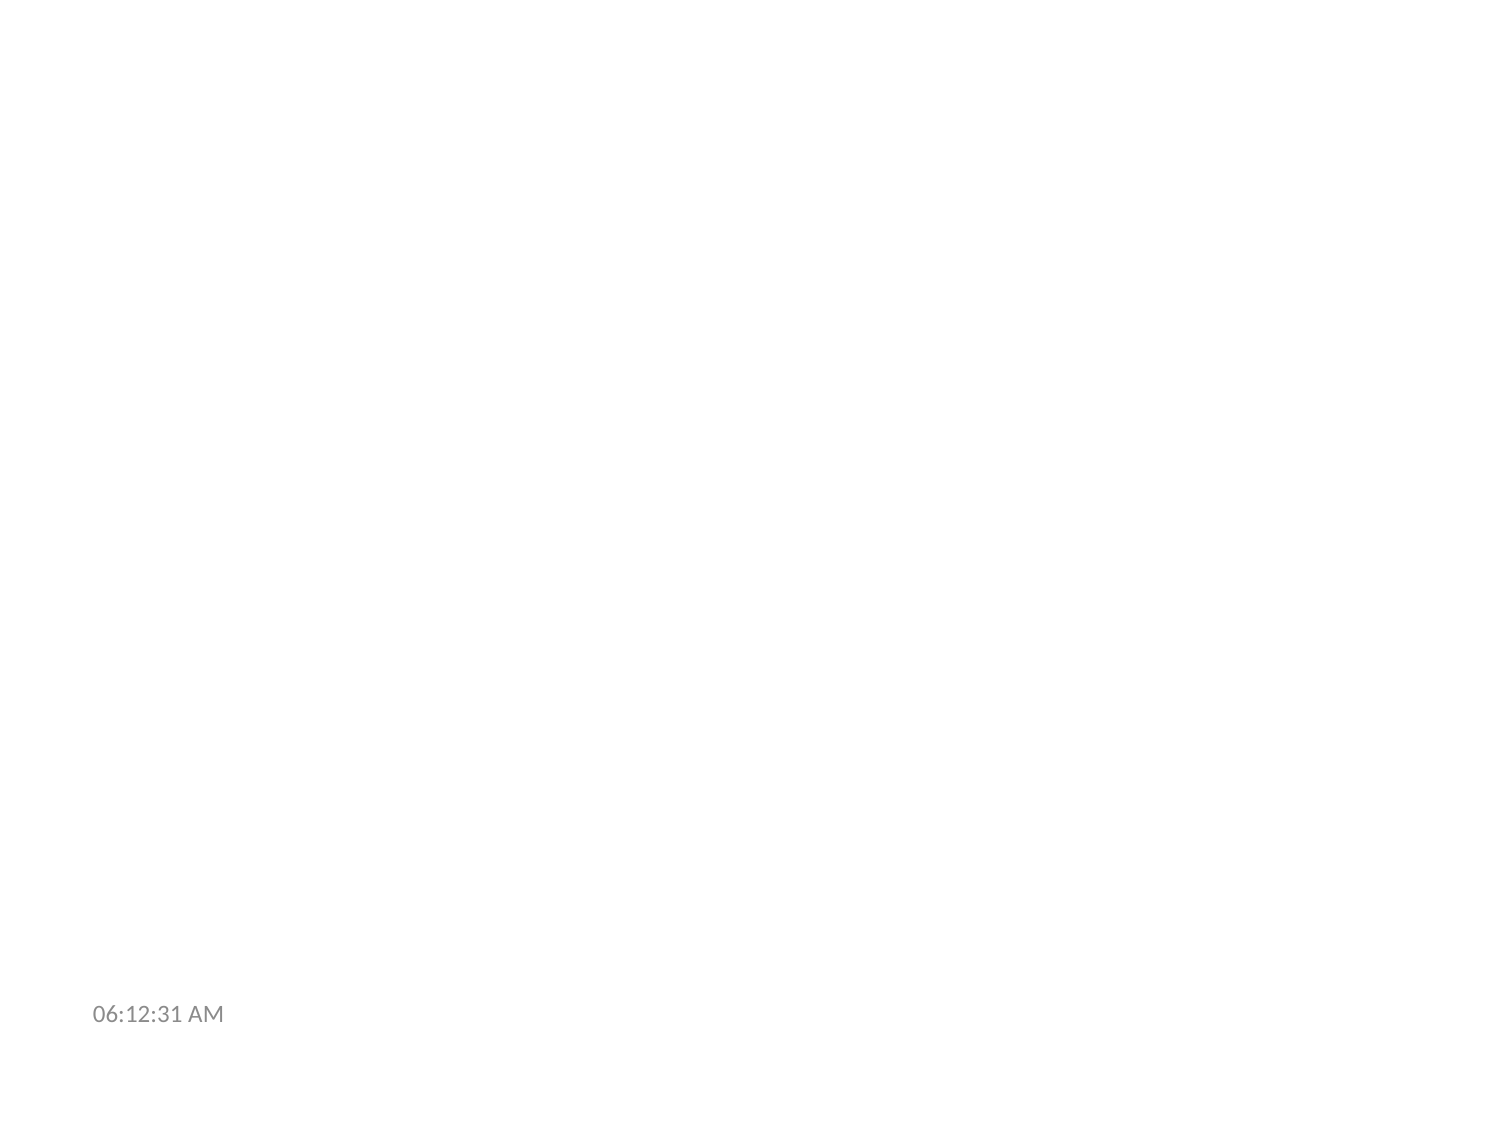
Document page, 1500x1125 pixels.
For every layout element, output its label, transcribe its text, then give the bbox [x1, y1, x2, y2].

text_box 3:35:09 PM [77, 982, 428, 1043]
